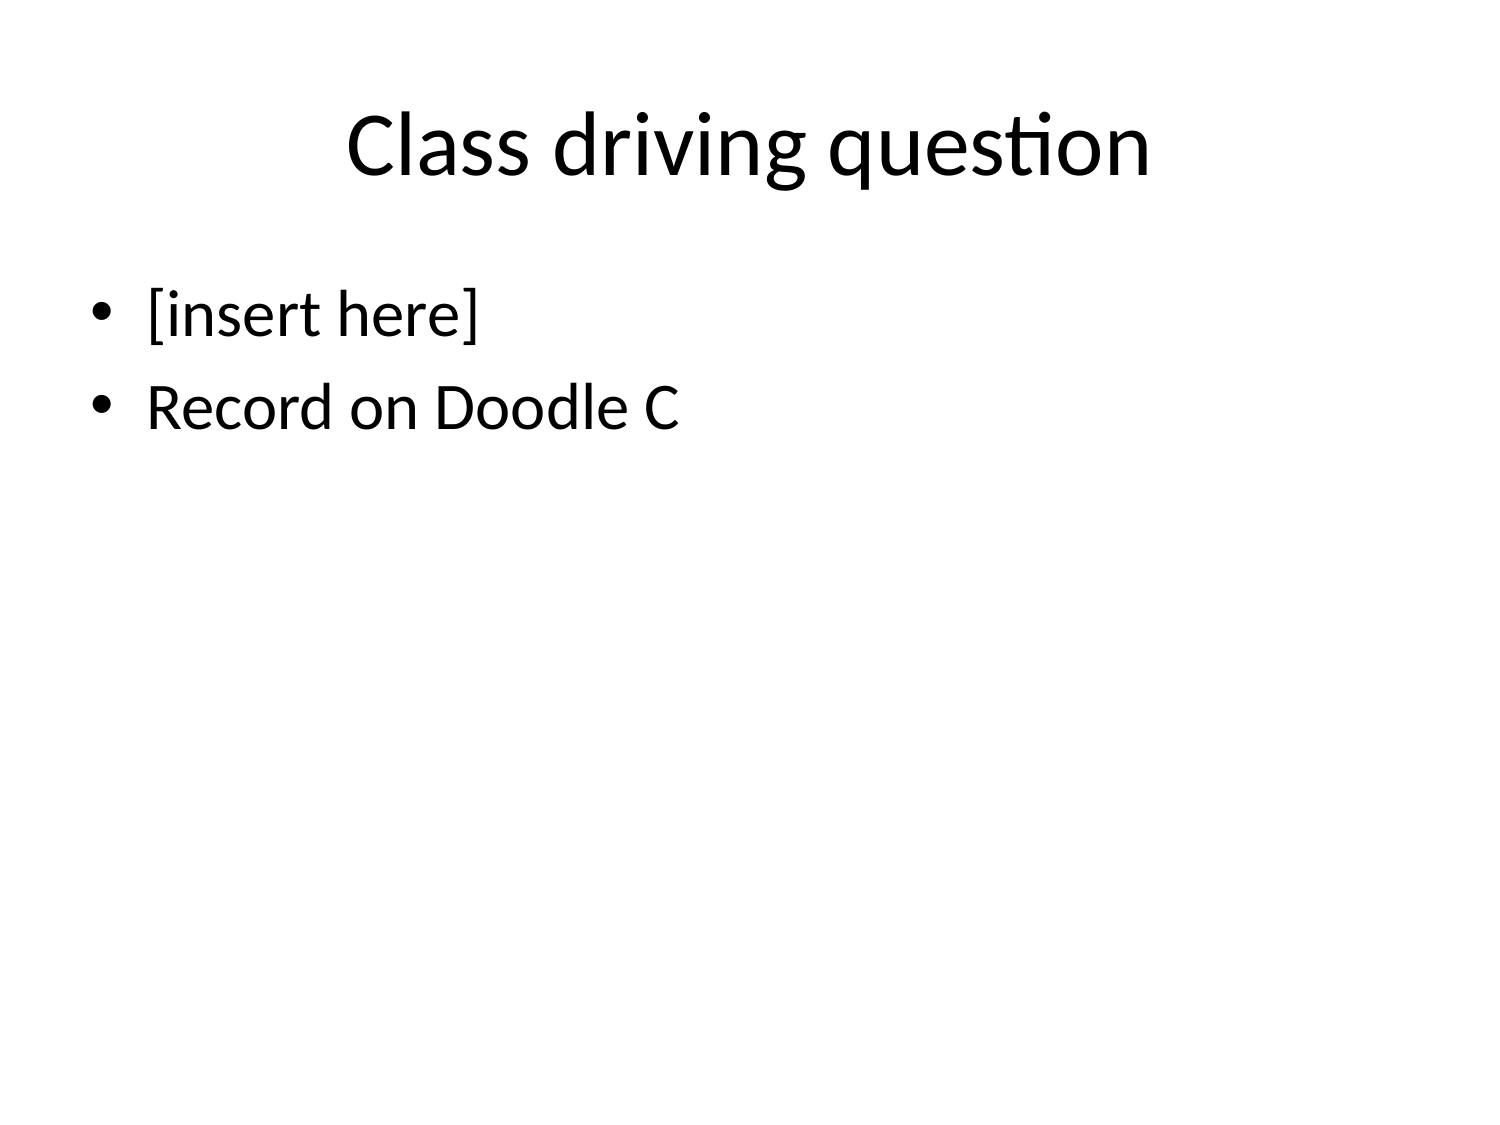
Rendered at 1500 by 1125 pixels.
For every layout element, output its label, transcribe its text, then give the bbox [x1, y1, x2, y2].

list [insert here] Record on Doodle C [75, 262, 1425, 1005]
title Class driving question [75, 45, 1425, 233]
